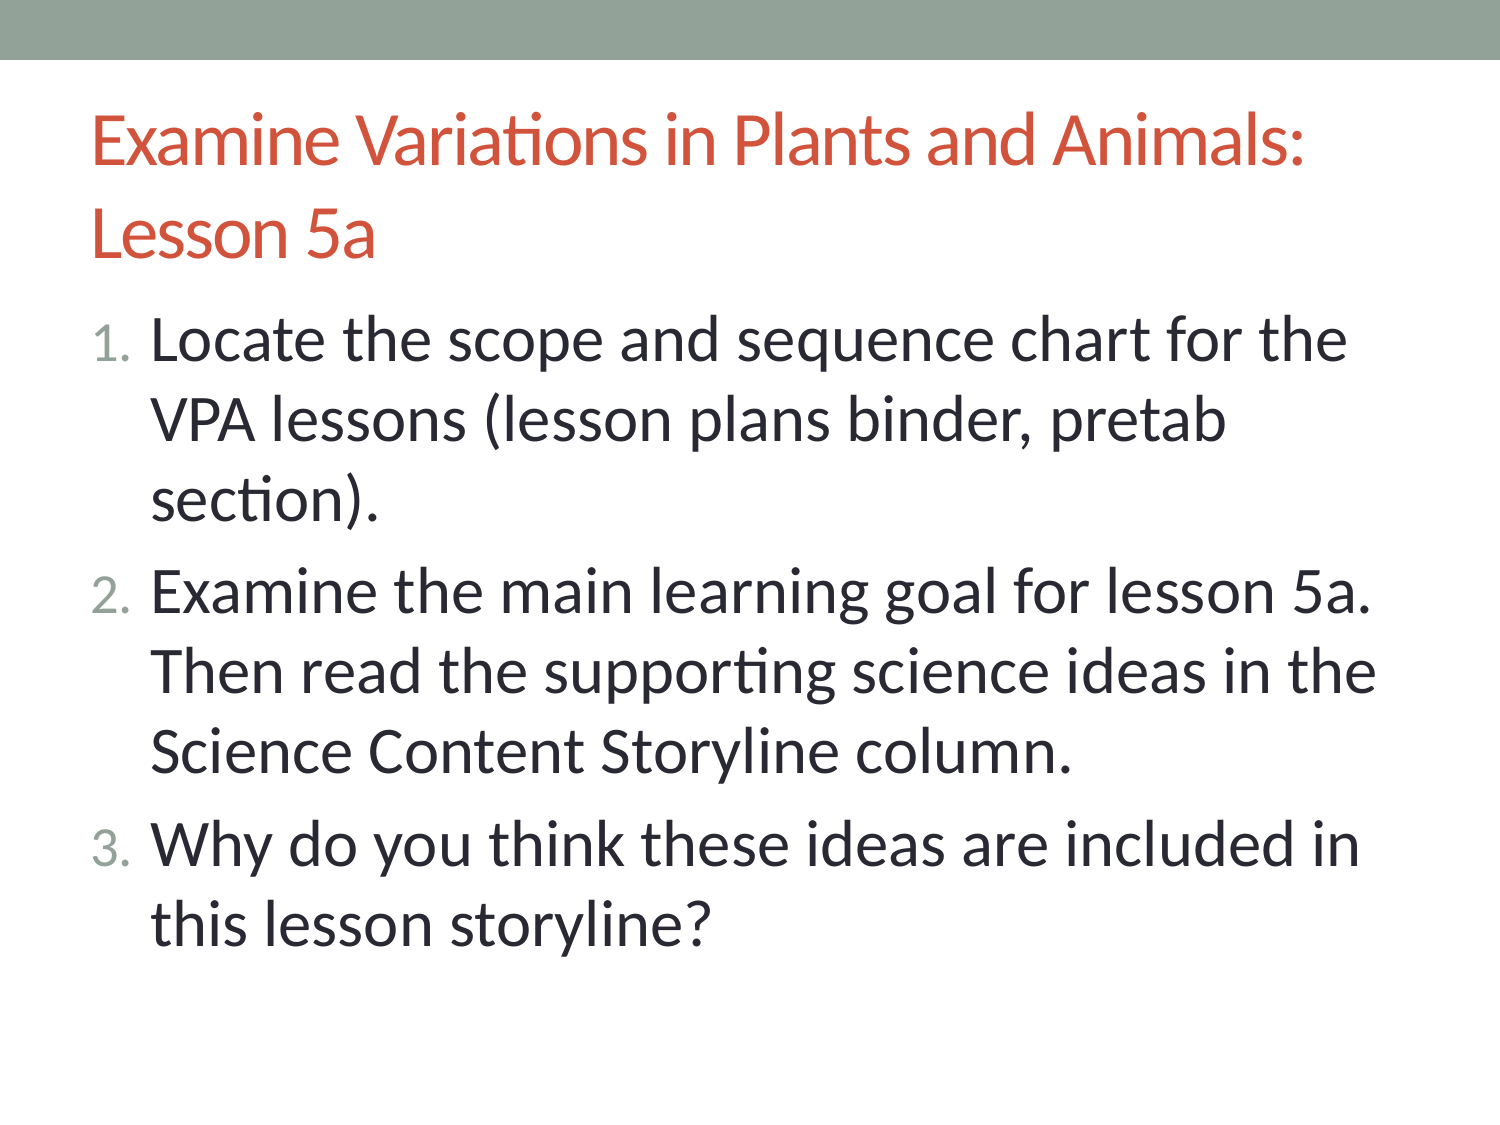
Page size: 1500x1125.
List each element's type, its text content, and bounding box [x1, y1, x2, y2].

list Locate the scope and sequence chart for the VPA lessons (lesson plans binder, pretab section). Examine the main learning goal for lesson 5a. Then read the supporting science ideas in the Science Content Storyline column. Why do you think these ideas are included in this lesson storyline? [75, 287, 1438, 1050]
title Examine Variations in Plants and Animals: Lesson 5a [75, 99, 1450, 263]
